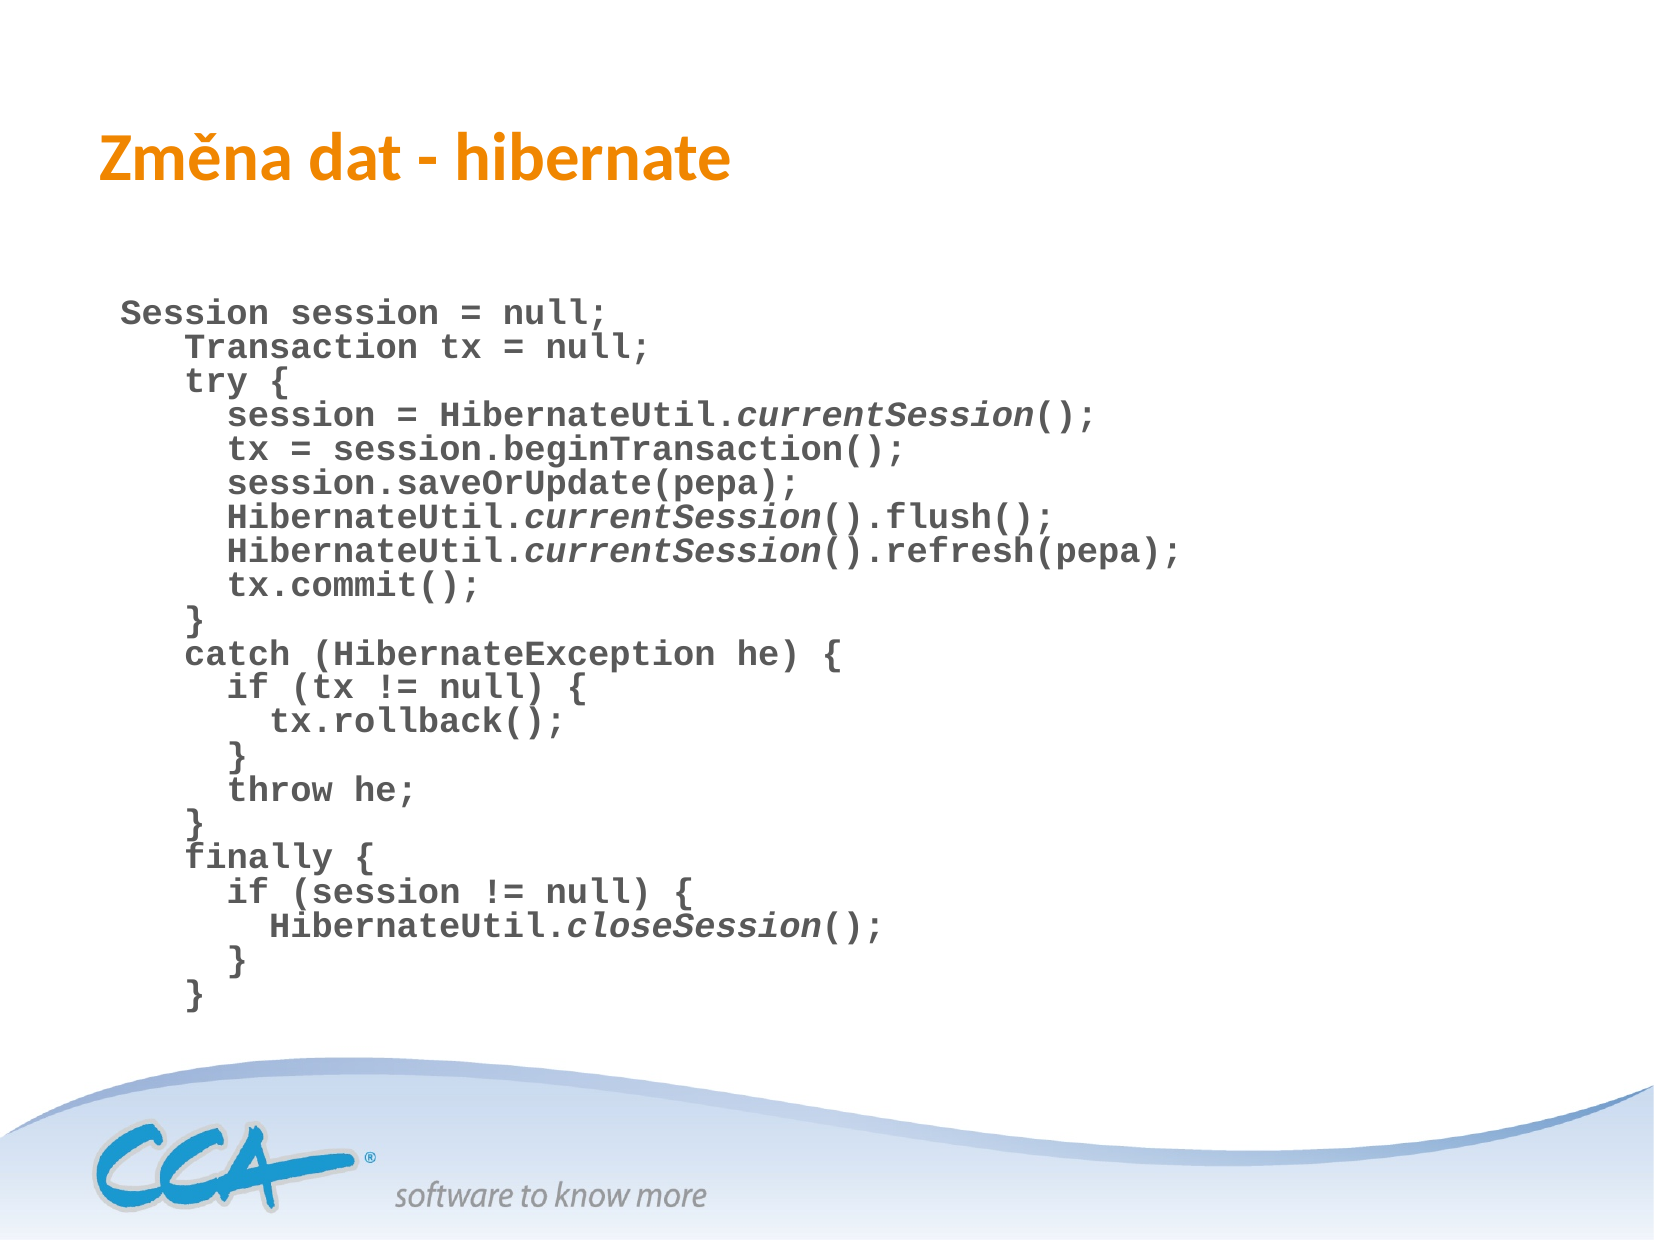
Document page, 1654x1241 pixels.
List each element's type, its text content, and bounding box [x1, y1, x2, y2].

title Změna dat - hibernate [82, 49, 1571, 257]
list Session session = null; Transaction tx = null; try { session = HibernateUtil.currentSession(); tx = session.beginTransaction(); session.saveOrUpdate(pepa); HibernateUtil.currentSession().flush(); HibernateUtil.currentSession().refresh(pepa); tx.commit(); } catch (HibernateException he) { if (tx != null) { tx.rollback(); } throw he; } finally { if (session != null) { HibernateUtil.closeSession(); } } [82, 289, 1571, 1108]
picture [0, 0, 1654, 1240]
